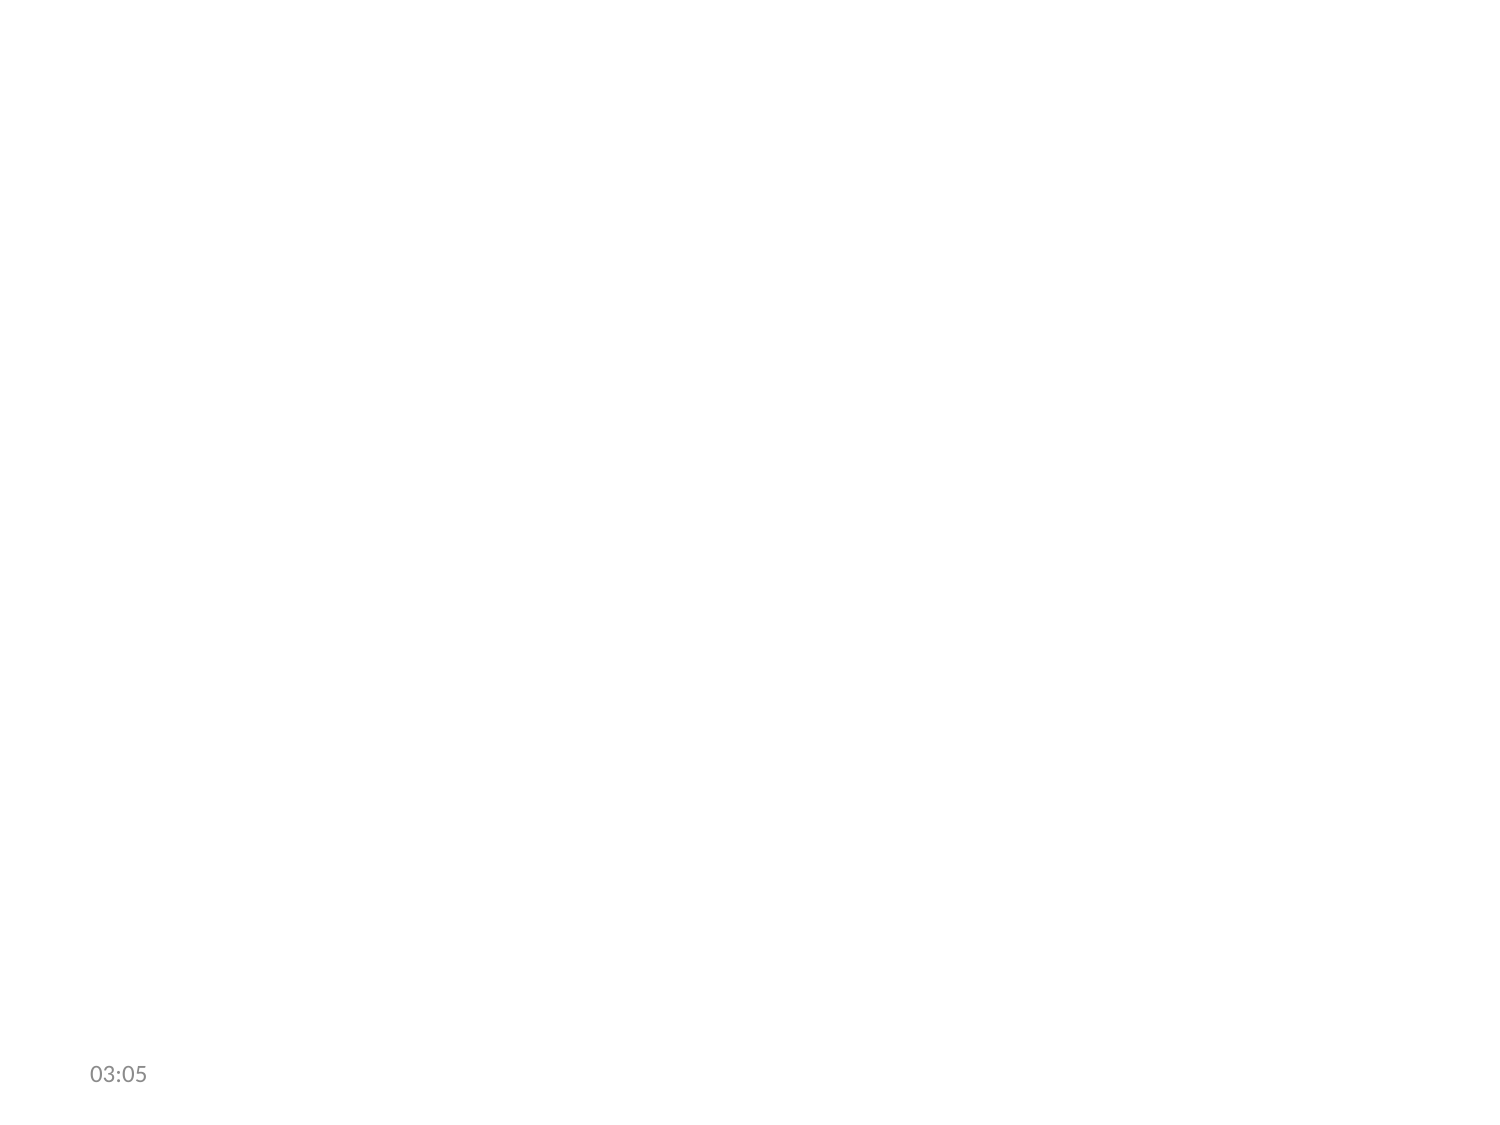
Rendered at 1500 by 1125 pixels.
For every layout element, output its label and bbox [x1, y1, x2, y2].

slide_number [75, 1042, 425, 1103]
